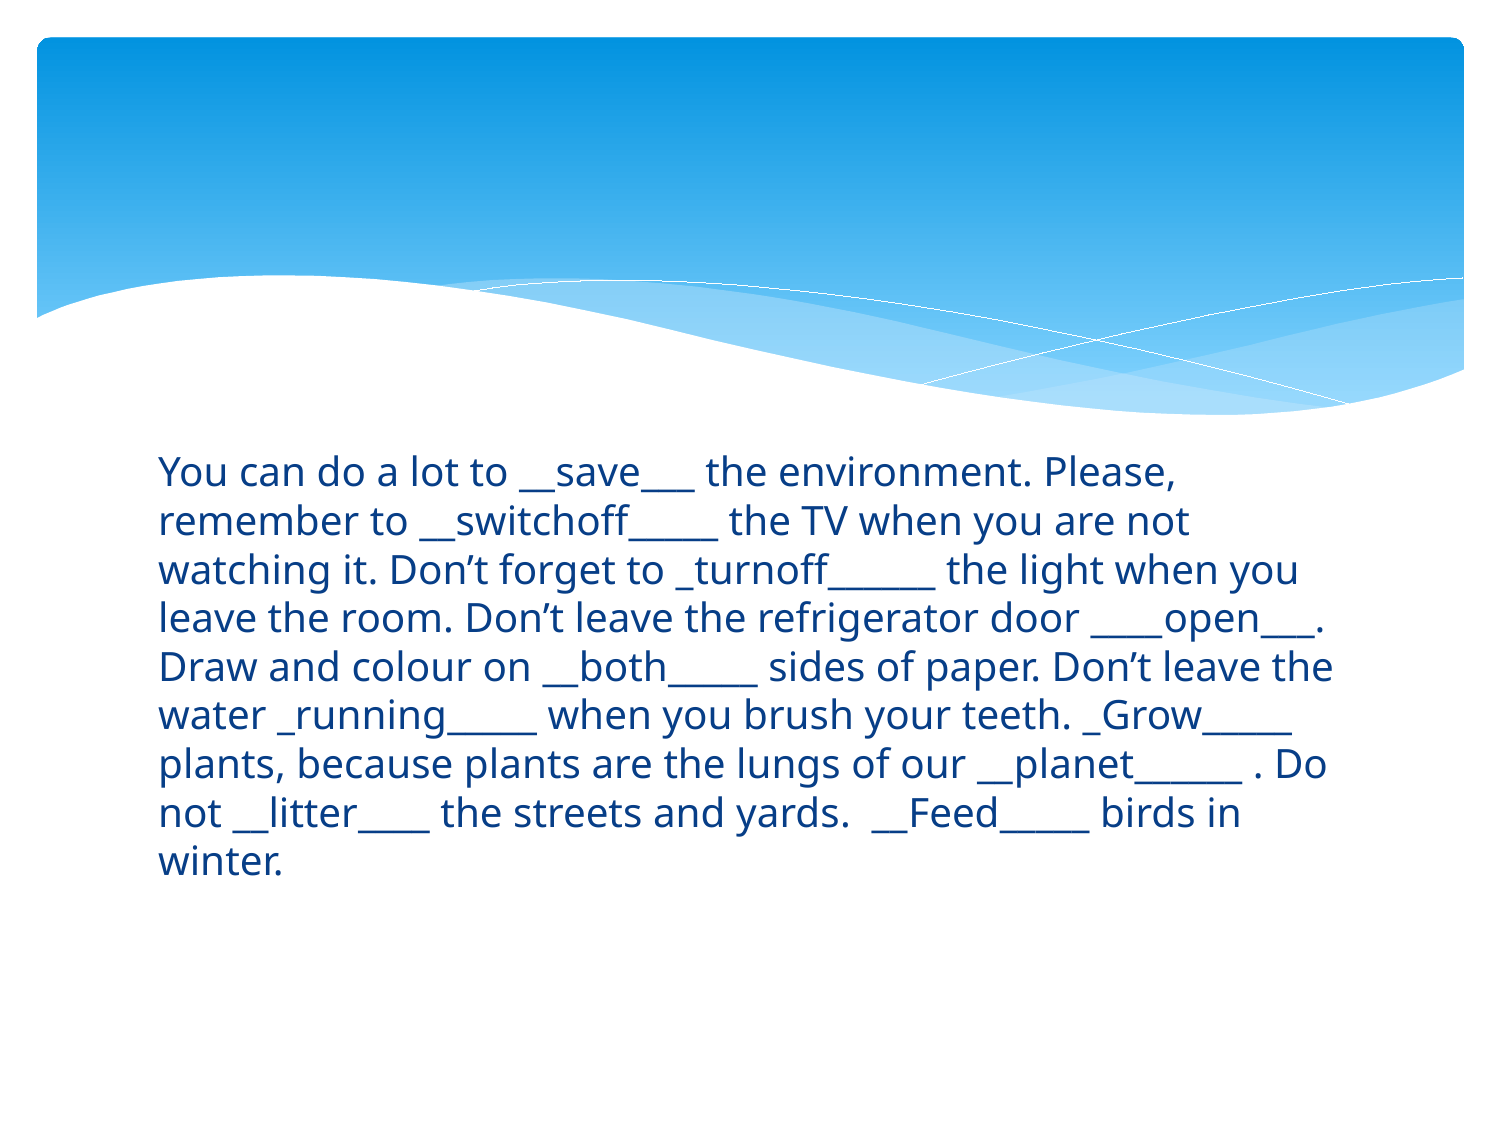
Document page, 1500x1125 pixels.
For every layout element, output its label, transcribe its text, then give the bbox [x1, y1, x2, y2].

list You can do a lot to __save___ the environment. Please, remember to __switchoff_____ the TV when you are not watching it. Don’t forget to _turnoff______ the light when you leave the room. Don’t leave the refrigerator door ____open___. Draw and colour on __both_____ sides of paper. Don’t leave the water _running_____ when you brush your teeth. _Grow_____ plants, because plants are the lungs of our __planet______ . Do not __litter____ the streets and yards. __Feed_____ birds in winter. [143, 438, 1359, 1005]
